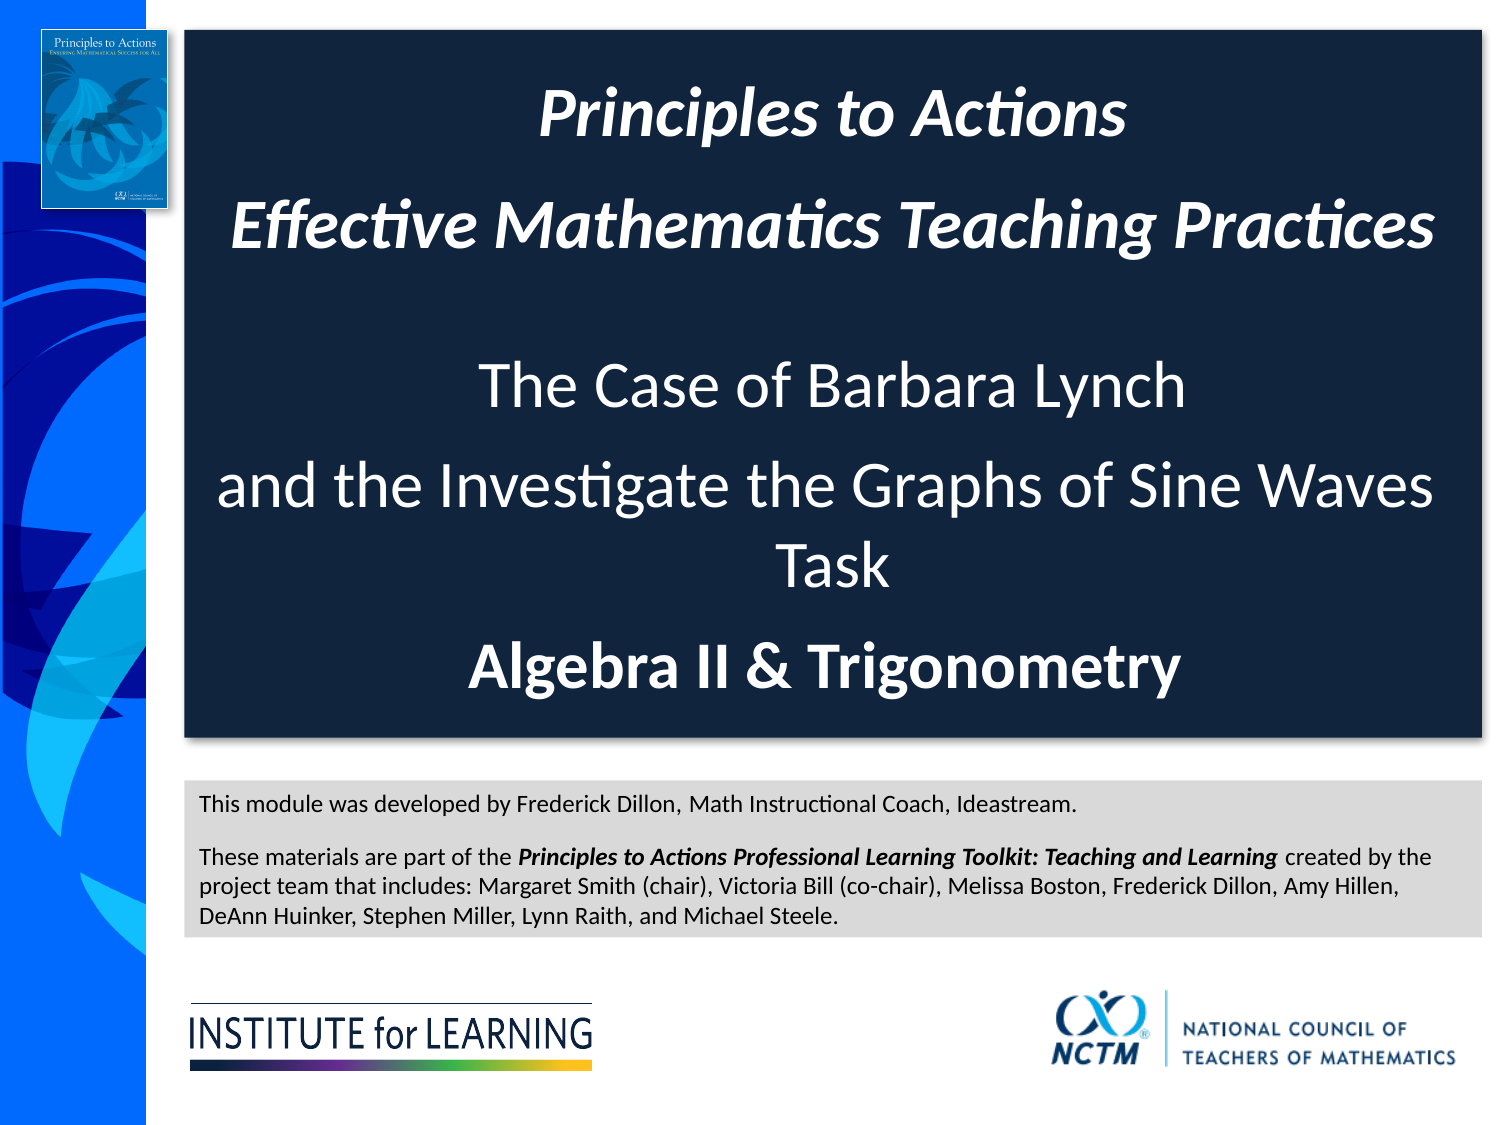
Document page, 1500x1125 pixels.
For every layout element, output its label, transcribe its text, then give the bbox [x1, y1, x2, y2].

picture [190, 1003, 592, 1072]
picture [1034, 969, 1474, 1085]
text_box This module was developed by Frederick Dillon, Math Instructional Coach, Ideastream. These materials are part of the Principles to Actions Professional Learning Toolkit: Teaching and Learning created by the project team that includes: Margaret Smith (chair), Victoria Bill (co-chair), Melissa Boston, Frederick Dillon, Amy Hillen, DeAnn Huinker, Stephen Miller, Lynn Raith, and Michael Steele. [184, 780, 1482, 938]
text_box Principles to Actions Effective Mathematics Teaching Practices The Case of Barbara Lynch and the Investigate the Graphs of Sine Waves Task Algebra II & Trigonometry [184, 29, 1482, 738]
picture [0, 0, 168, 1125]
